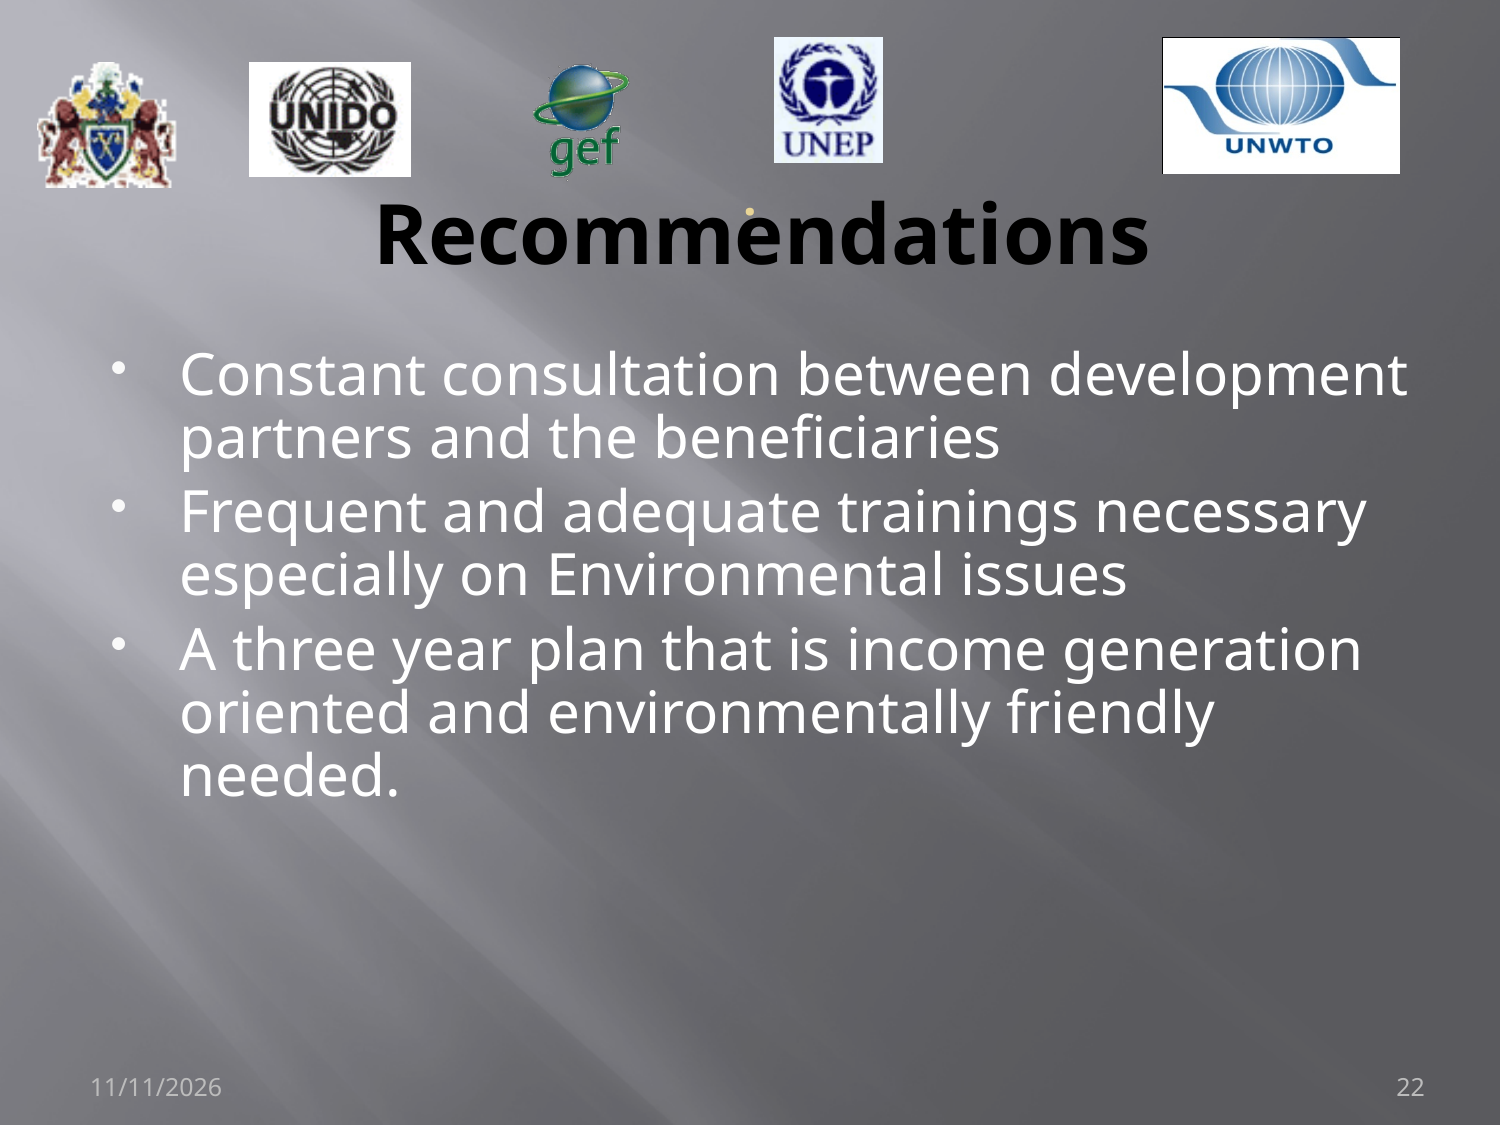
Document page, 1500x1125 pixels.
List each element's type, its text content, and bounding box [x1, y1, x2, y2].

title Recommendations [87, 199, 1438, 325]
picture [524, 52, 640, 187]
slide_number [75, 1052, 425, 1113]
picture [249, 62, 412, 177]
picture [37, 62, 179, 188]
picture [774, 37, 883, 163]
picture [1162, 37, 1400, 174]
slide_number 22 [1299, 1052, 1425, 1113]
text_box . [74, 45, 1425, 233]
list Constant consultation between development partners and the beneficiaries Frequent and adequate trainings necessary especially on Environmental issues A three year plan that is income generation oriented and environmentally friendly needed. [75, 337, 1425, 1075]
